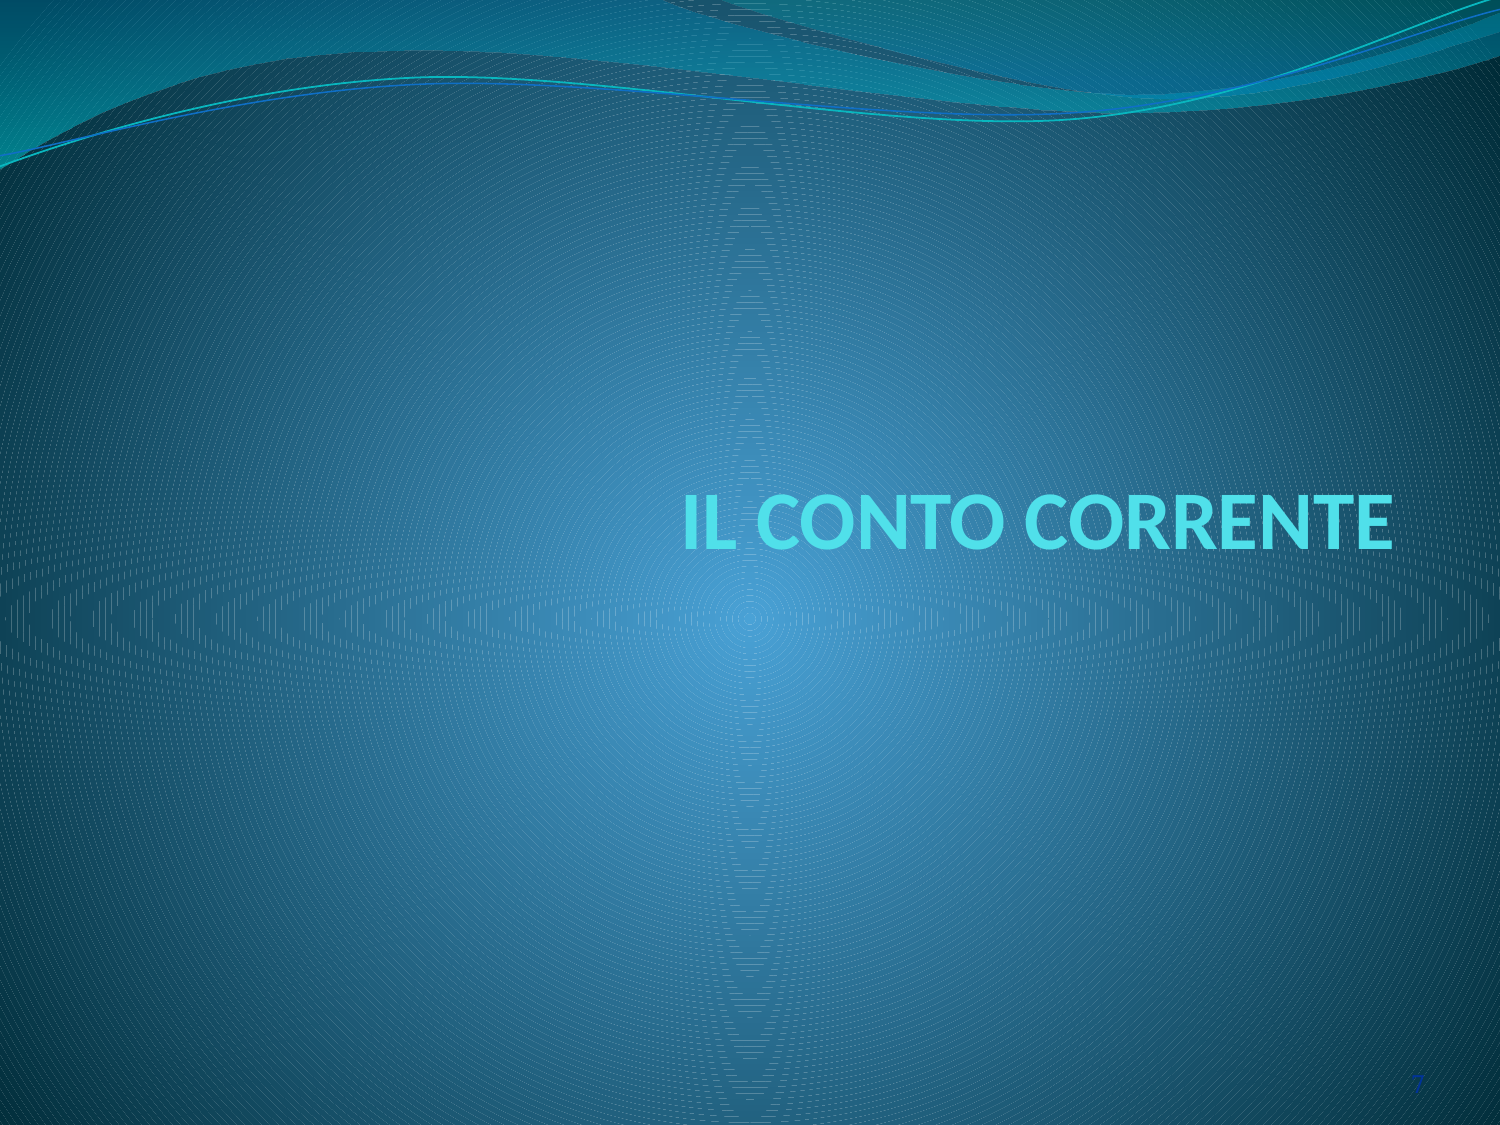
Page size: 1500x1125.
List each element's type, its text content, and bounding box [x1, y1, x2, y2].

title IL CONTO CORRENTE [147, 278, 1399, 567]
text_box [248, 472, 448, 518]
slide_number 7 [1299, 1042, 1425, 1103]
